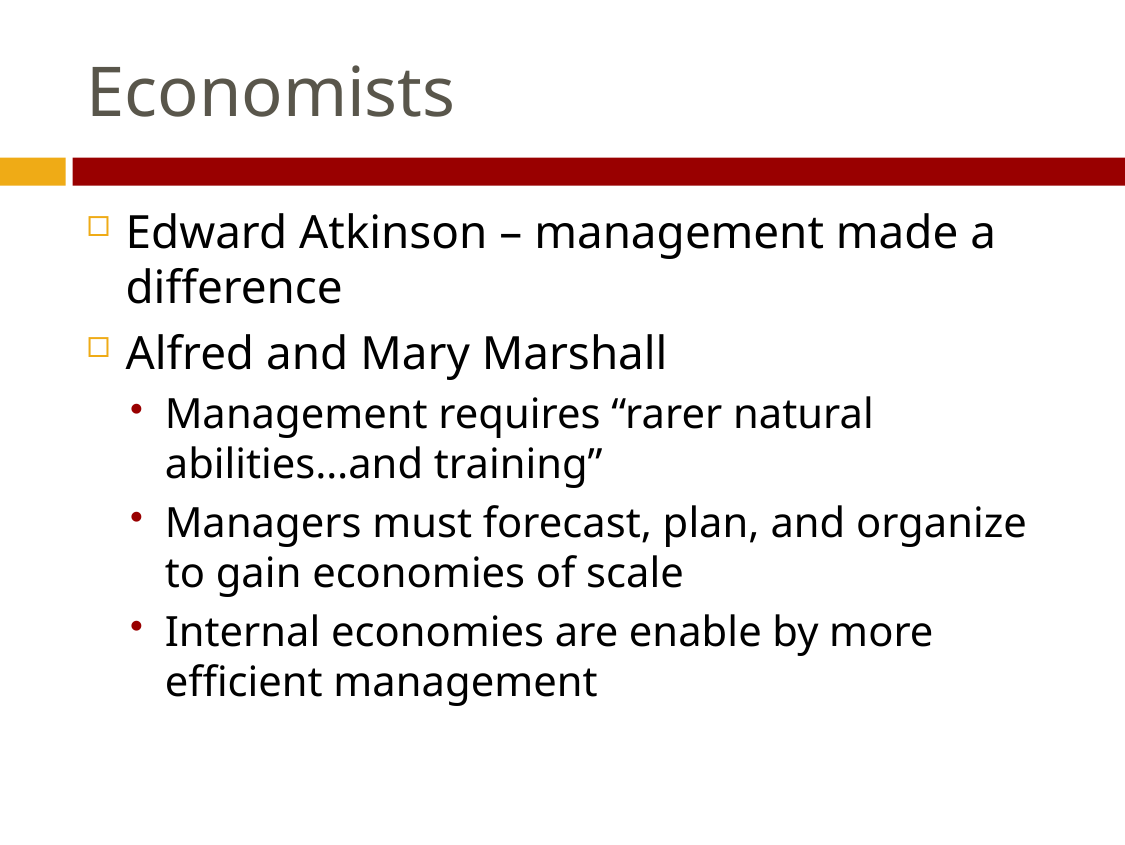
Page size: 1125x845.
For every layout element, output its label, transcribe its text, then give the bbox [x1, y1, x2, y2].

list Edward Atkinson – management made a difference Alfred and Mary Marshall Management requires “rarer natural abilities…and training” Managers must forecast, plan, and organize to gain economies of scale Internal economies are enable by more efficient management [74, 196, 1079, 751]
title Economists [74, 27, 1079, 151]
